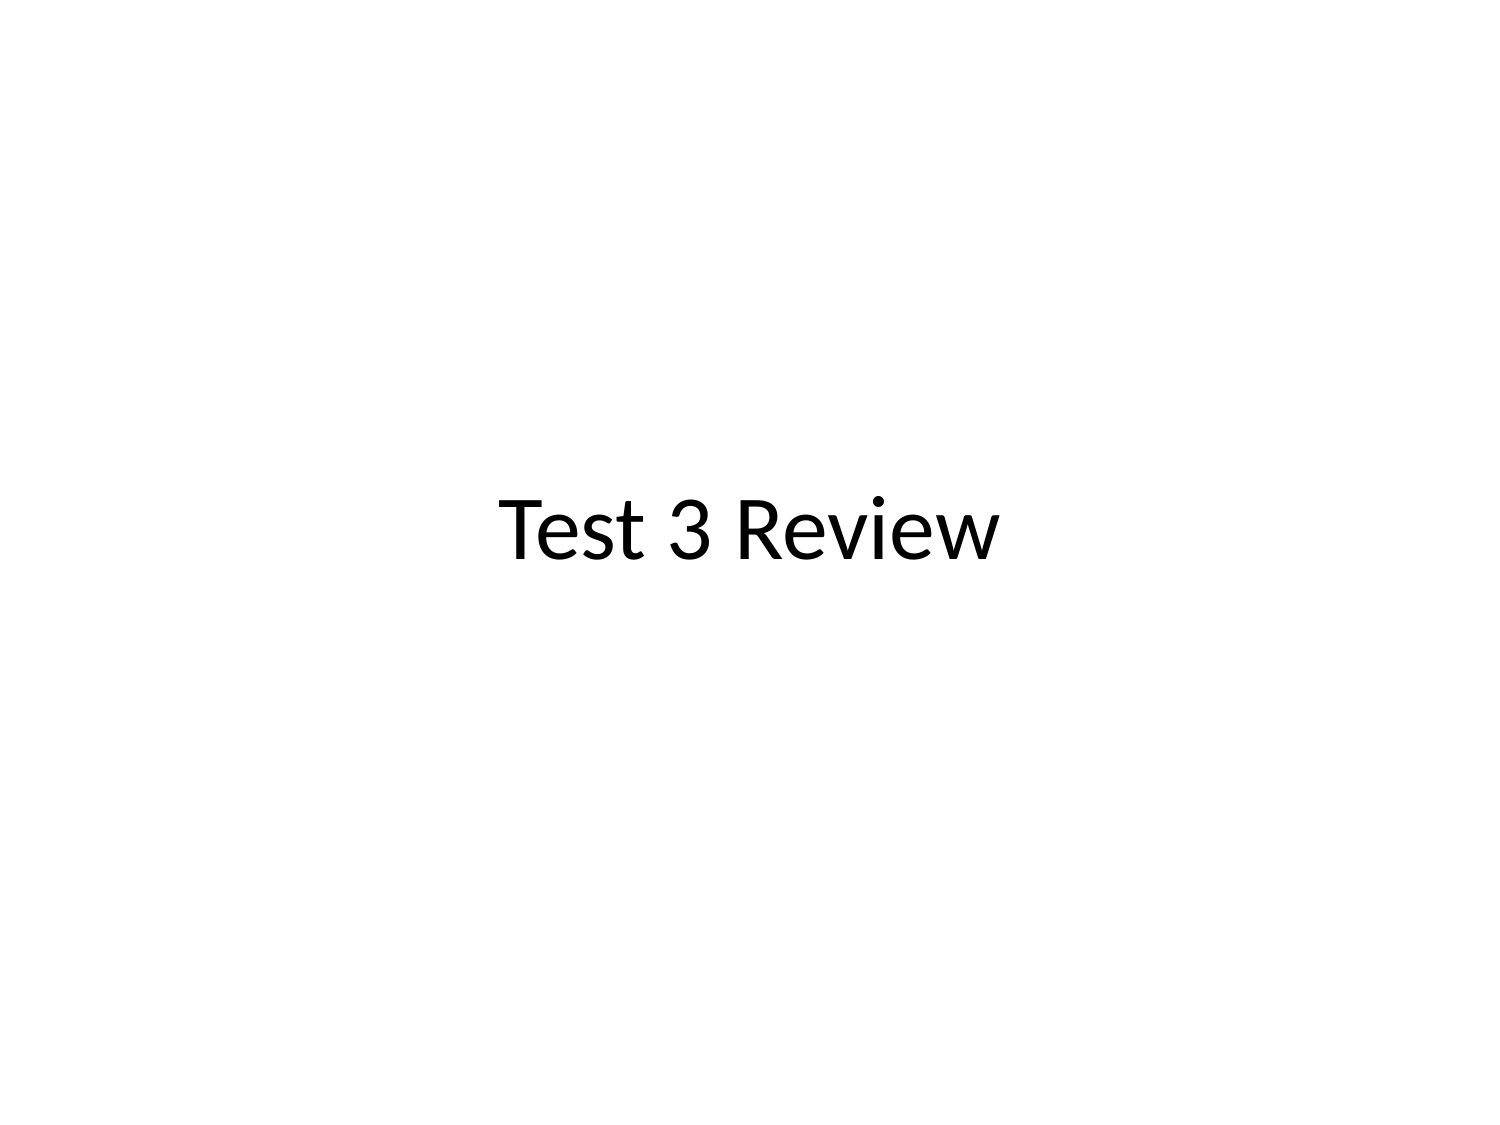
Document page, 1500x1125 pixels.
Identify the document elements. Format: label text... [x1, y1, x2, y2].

title Test 3 Review [75, 45, 1425, 1002]
